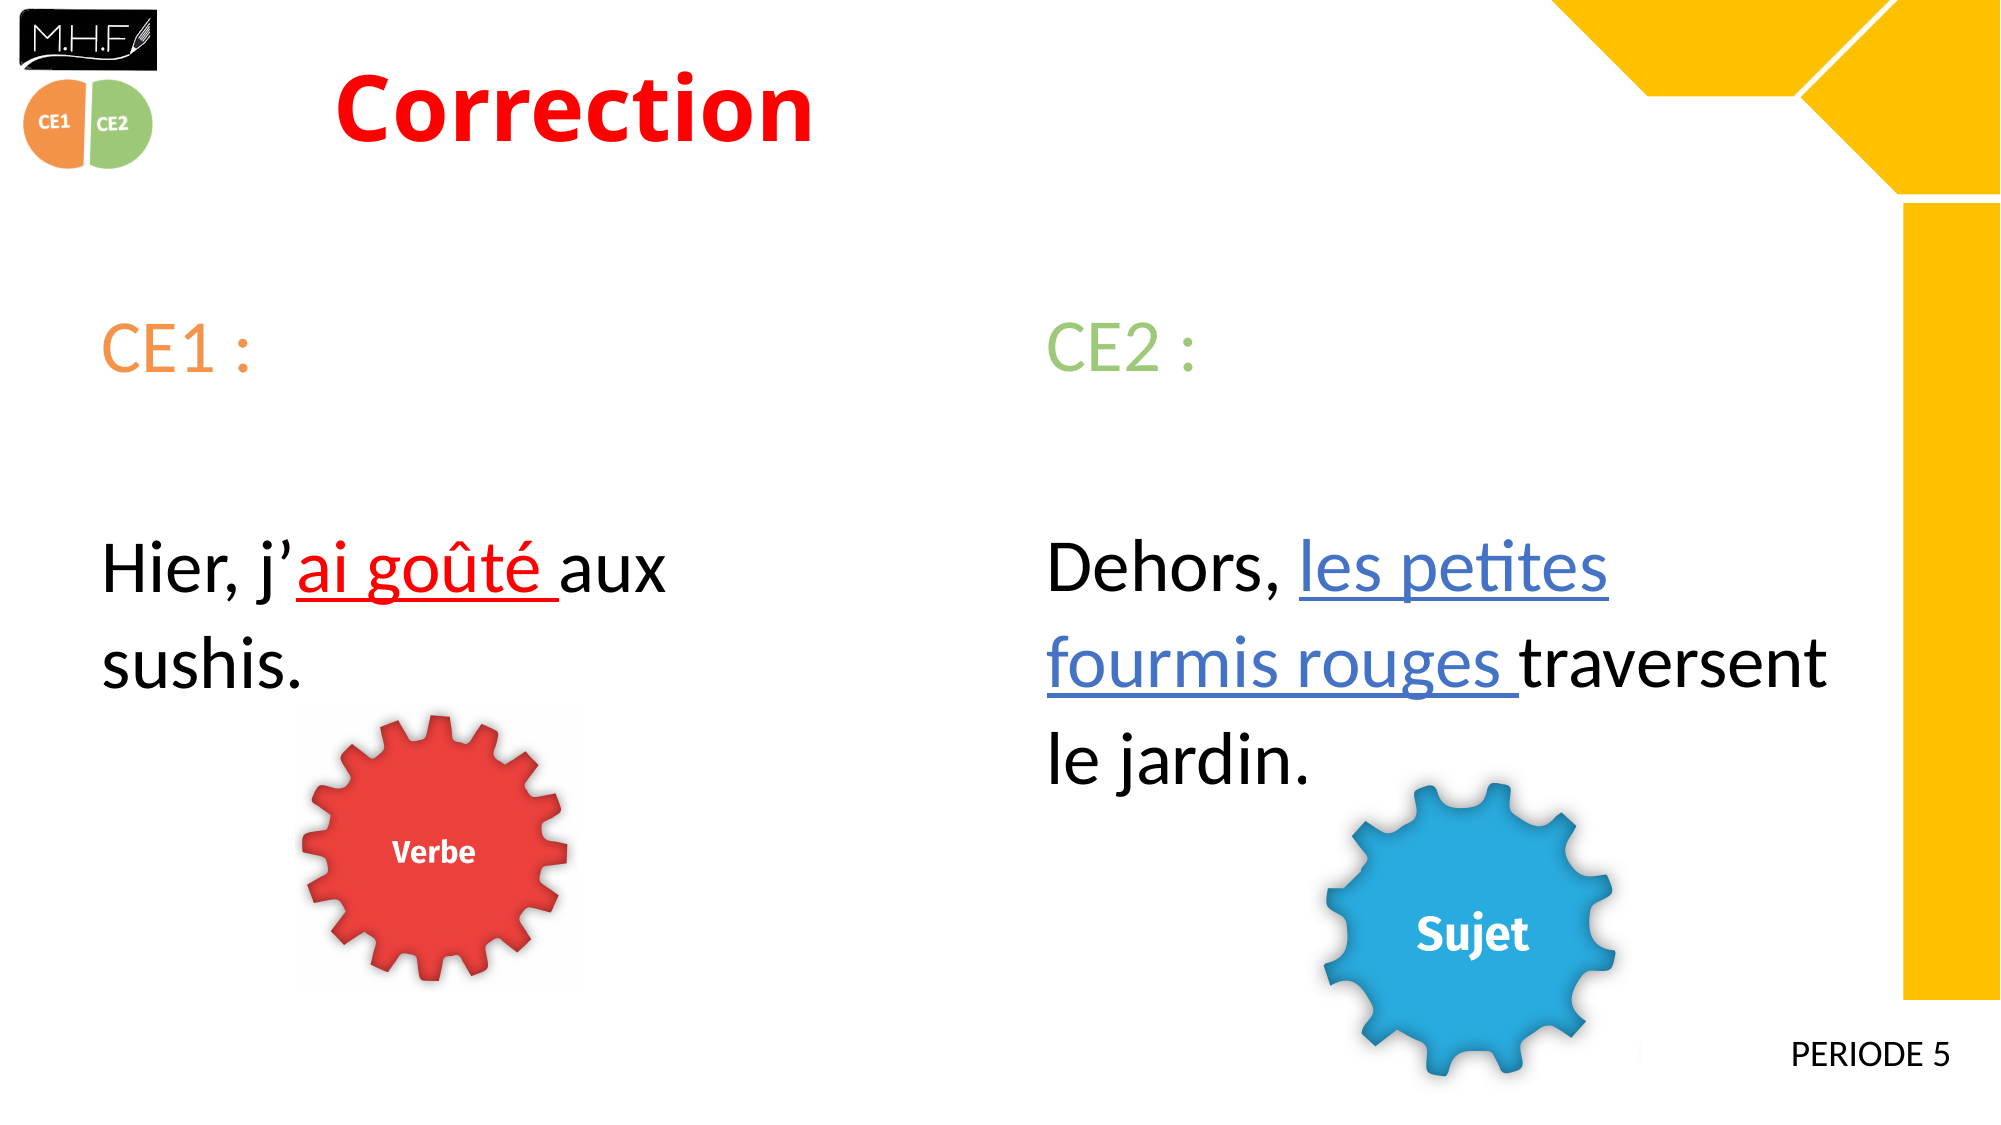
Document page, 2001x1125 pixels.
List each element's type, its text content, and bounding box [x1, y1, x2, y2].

text_box CE2 : Dehors, les petites fourmis rouges traversent le jardin. [1031, 299, 1853, 1014]
text_box [1799, 0, 2000, 196]
text_box [1902, 202, 2000, 1001]
title Correction [318, 3, 1865, 221]
text_box PERIODE 5 [1362, 1021, 1967, 1125]
picture [1306, 764, 1641, 1094]
picture [1, 7, 177, 207]
list CE1 : Hier, j’ai goûté aux sushis. [86, 300, 897, 1015]
text_box [1549, 0, 1892, 98]
picture [295, 703, 579, 993]
